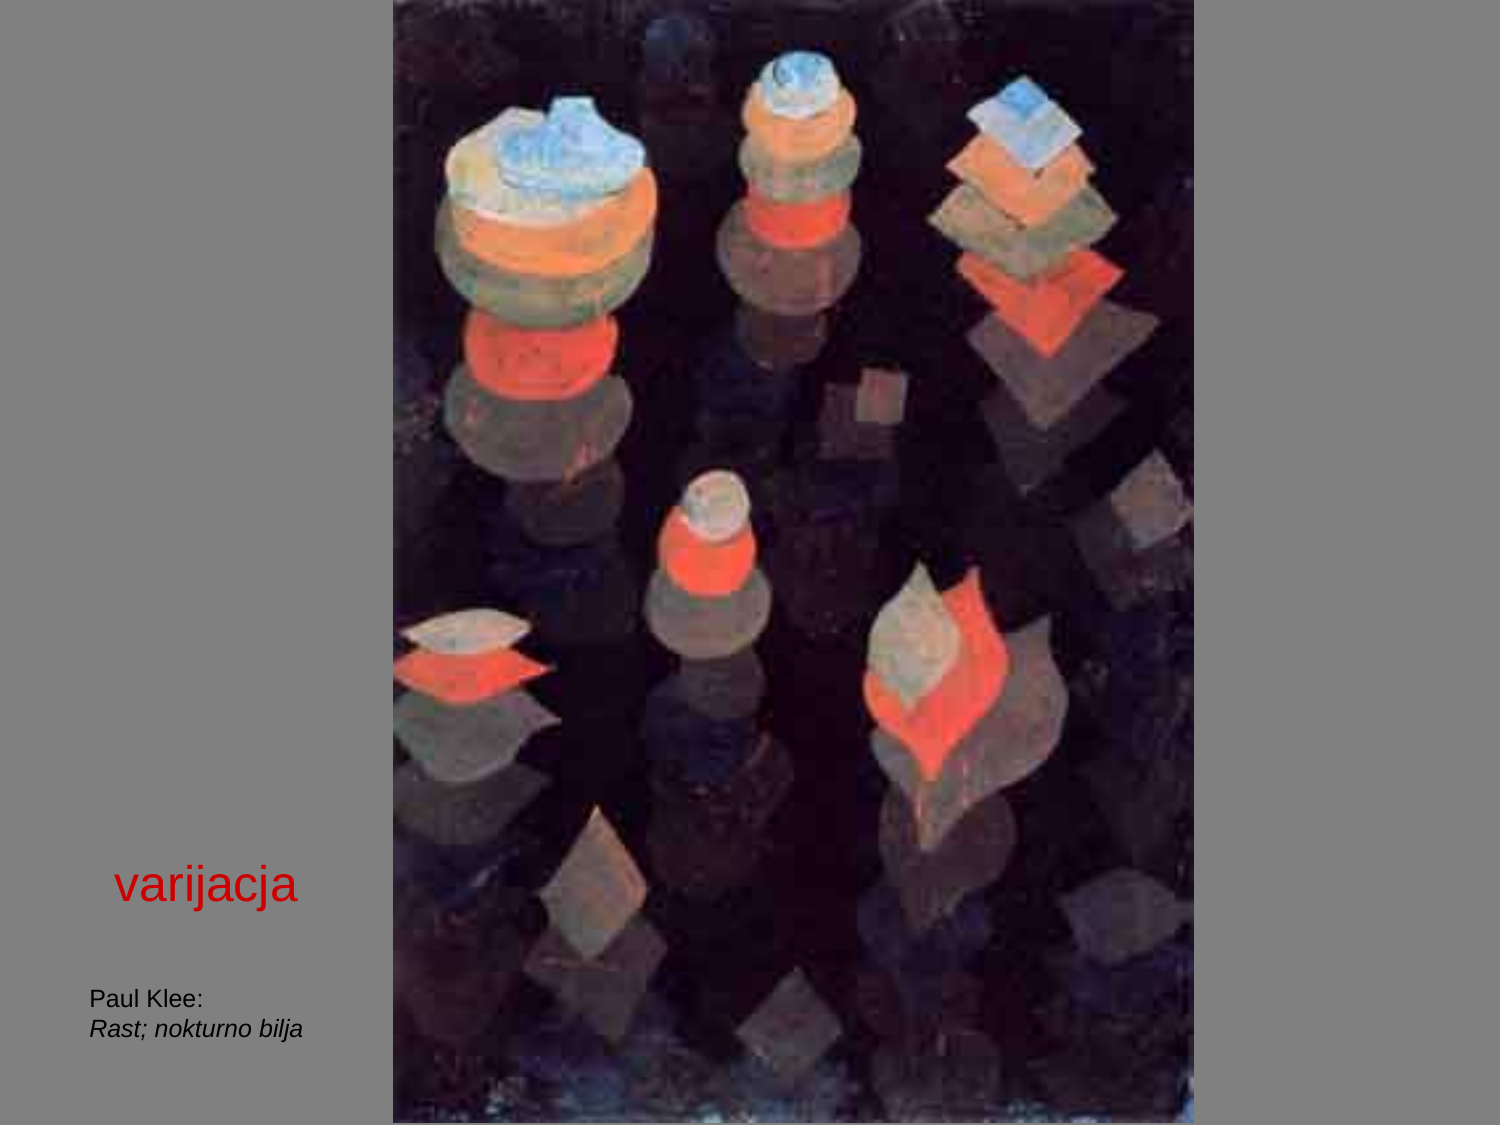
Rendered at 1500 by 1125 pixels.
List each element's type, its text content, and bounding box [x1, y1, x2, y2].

picture [392, 0, 1194, 1124]
title varijacja [74, 837, 338, 926]
text_box Paul Klee: Rast; nokturno bilja [74, 974, 319, 1050]
